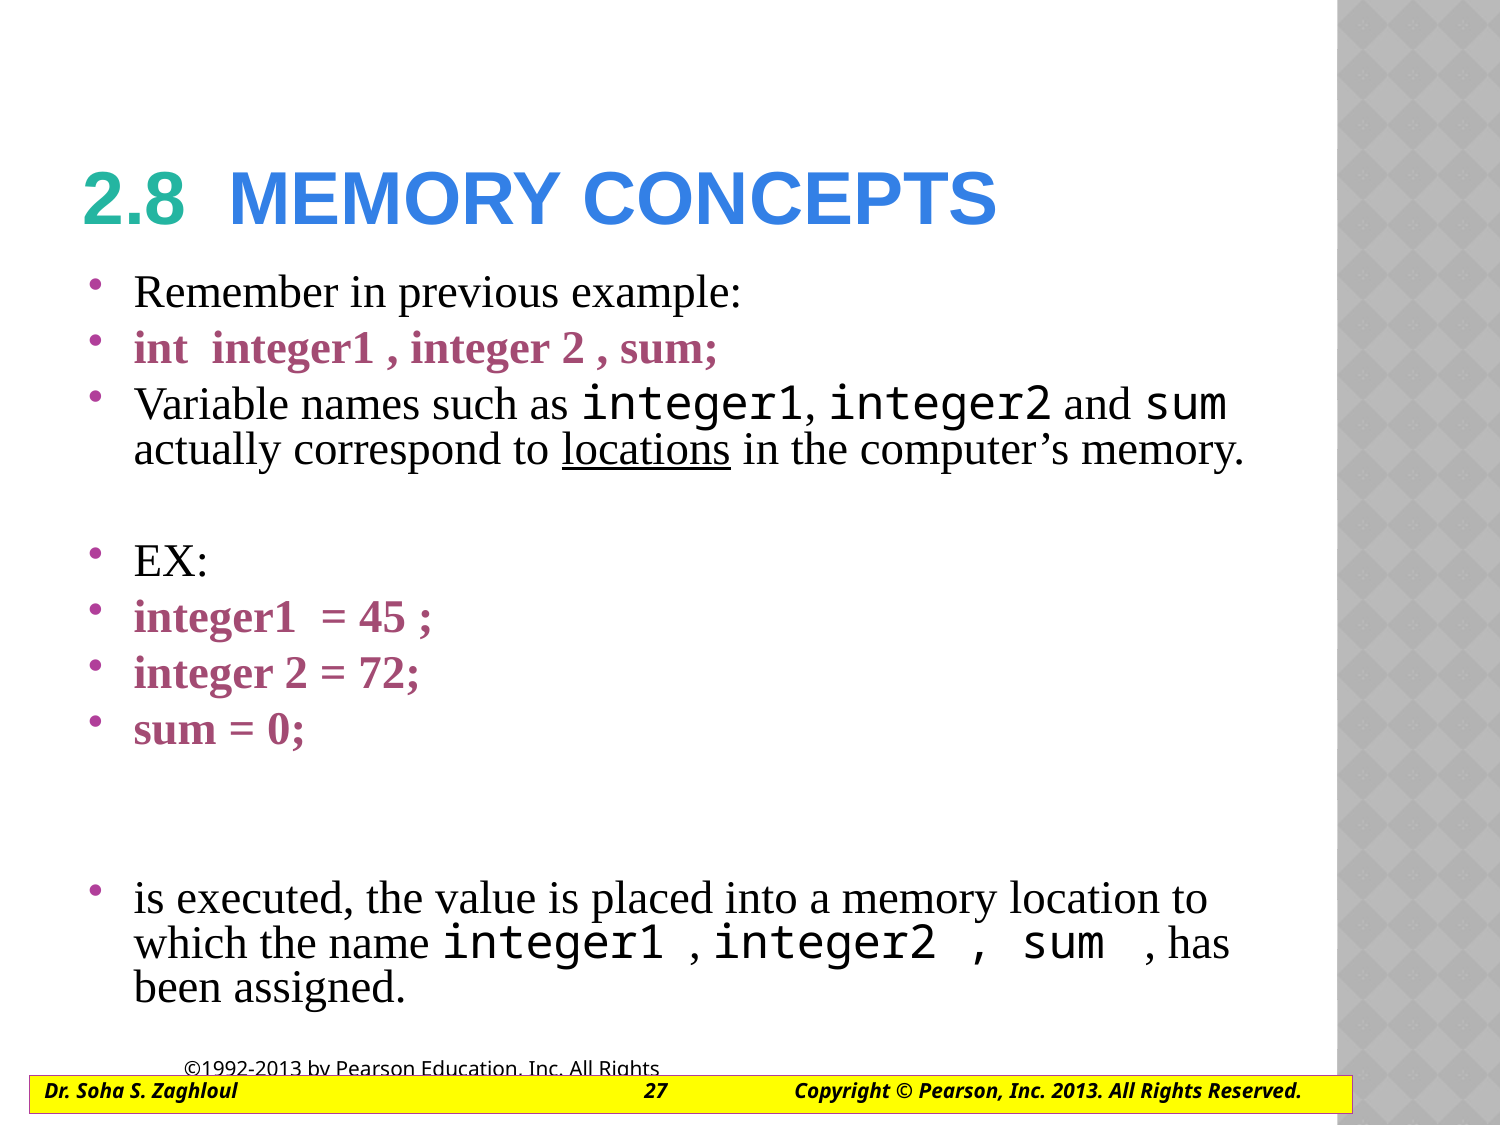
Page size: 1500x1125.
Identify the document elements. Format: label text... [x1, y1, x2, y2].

list Remember in previous example: int integer1 , integer 2 , sum; Variable names such as integer1, integer2 and sum actually correspond to locations in the computer’s memory. EX: integer1 = 45 ; integer 2 = 72; sum = 0; is executed, the value is placed into a memory location to which the name integer1 , integer2 , sum , has been assigned. [75, 264, 1263, 1059]
title 2.8 Memory Concepts [75, 52, 1263, 240]
text_box Dr. Soha S. Zaghloul 27 Copyright © Pearson, Inc. 2013. All Rights Reserved. [29, 1075, 1353, 1114]
